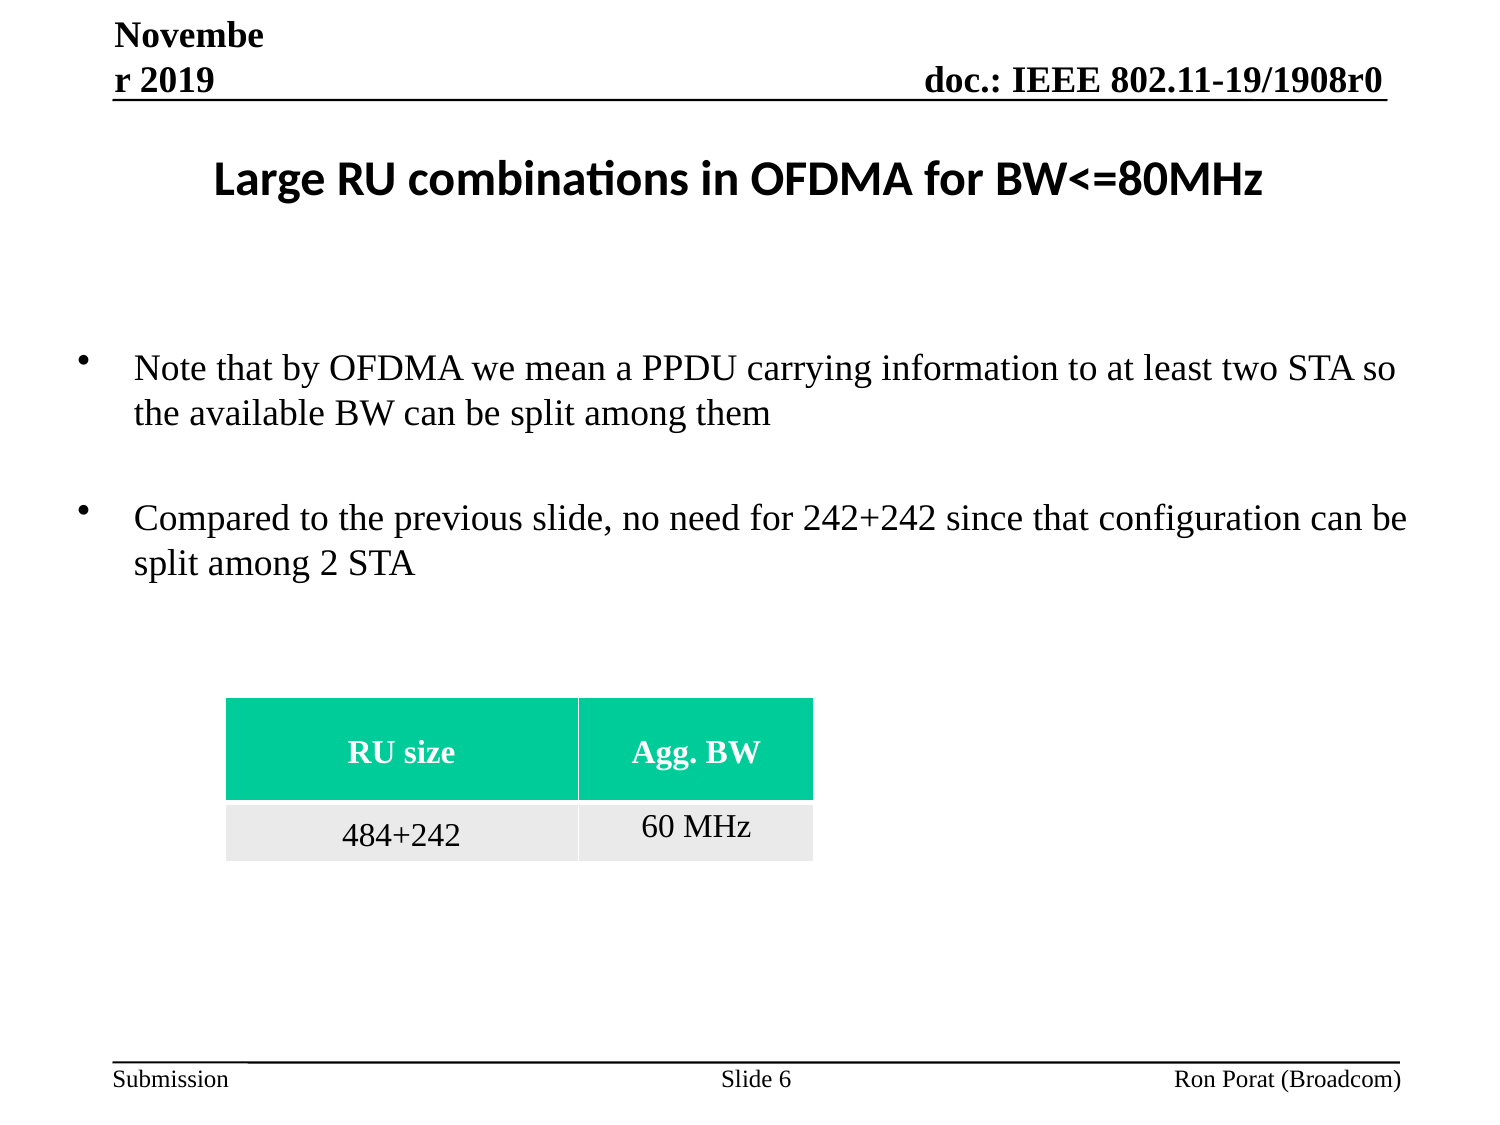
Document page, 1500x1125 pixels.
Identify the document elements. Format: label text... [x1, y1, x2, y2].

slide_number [114, 54, 270, 101]
slide_number Slide 6 [712, 1061, 800, 1093]
table_cell 60 MHz [579, 805, 813, 861]
table_header Agg. BW [579, 698, 813, 800]
table_cell 484+242 [226, 805, 578, 861]
footer Ron Porat (Broadcom) [1135, 1061, 1402, 1093]
table_header RU size [226, 698, 578, 800]
title Large RU combinations in OFDMA for BW<=80MHz [112, 112, 1388, 238]
list Note that by OFDMA we mean a PPDU carrying information to at least two STA so the available BW can be split among them Compared to the previous slide, no need for 242+242 since that configuration can be split among 2 STA [62, 287, 1451, 1026]
